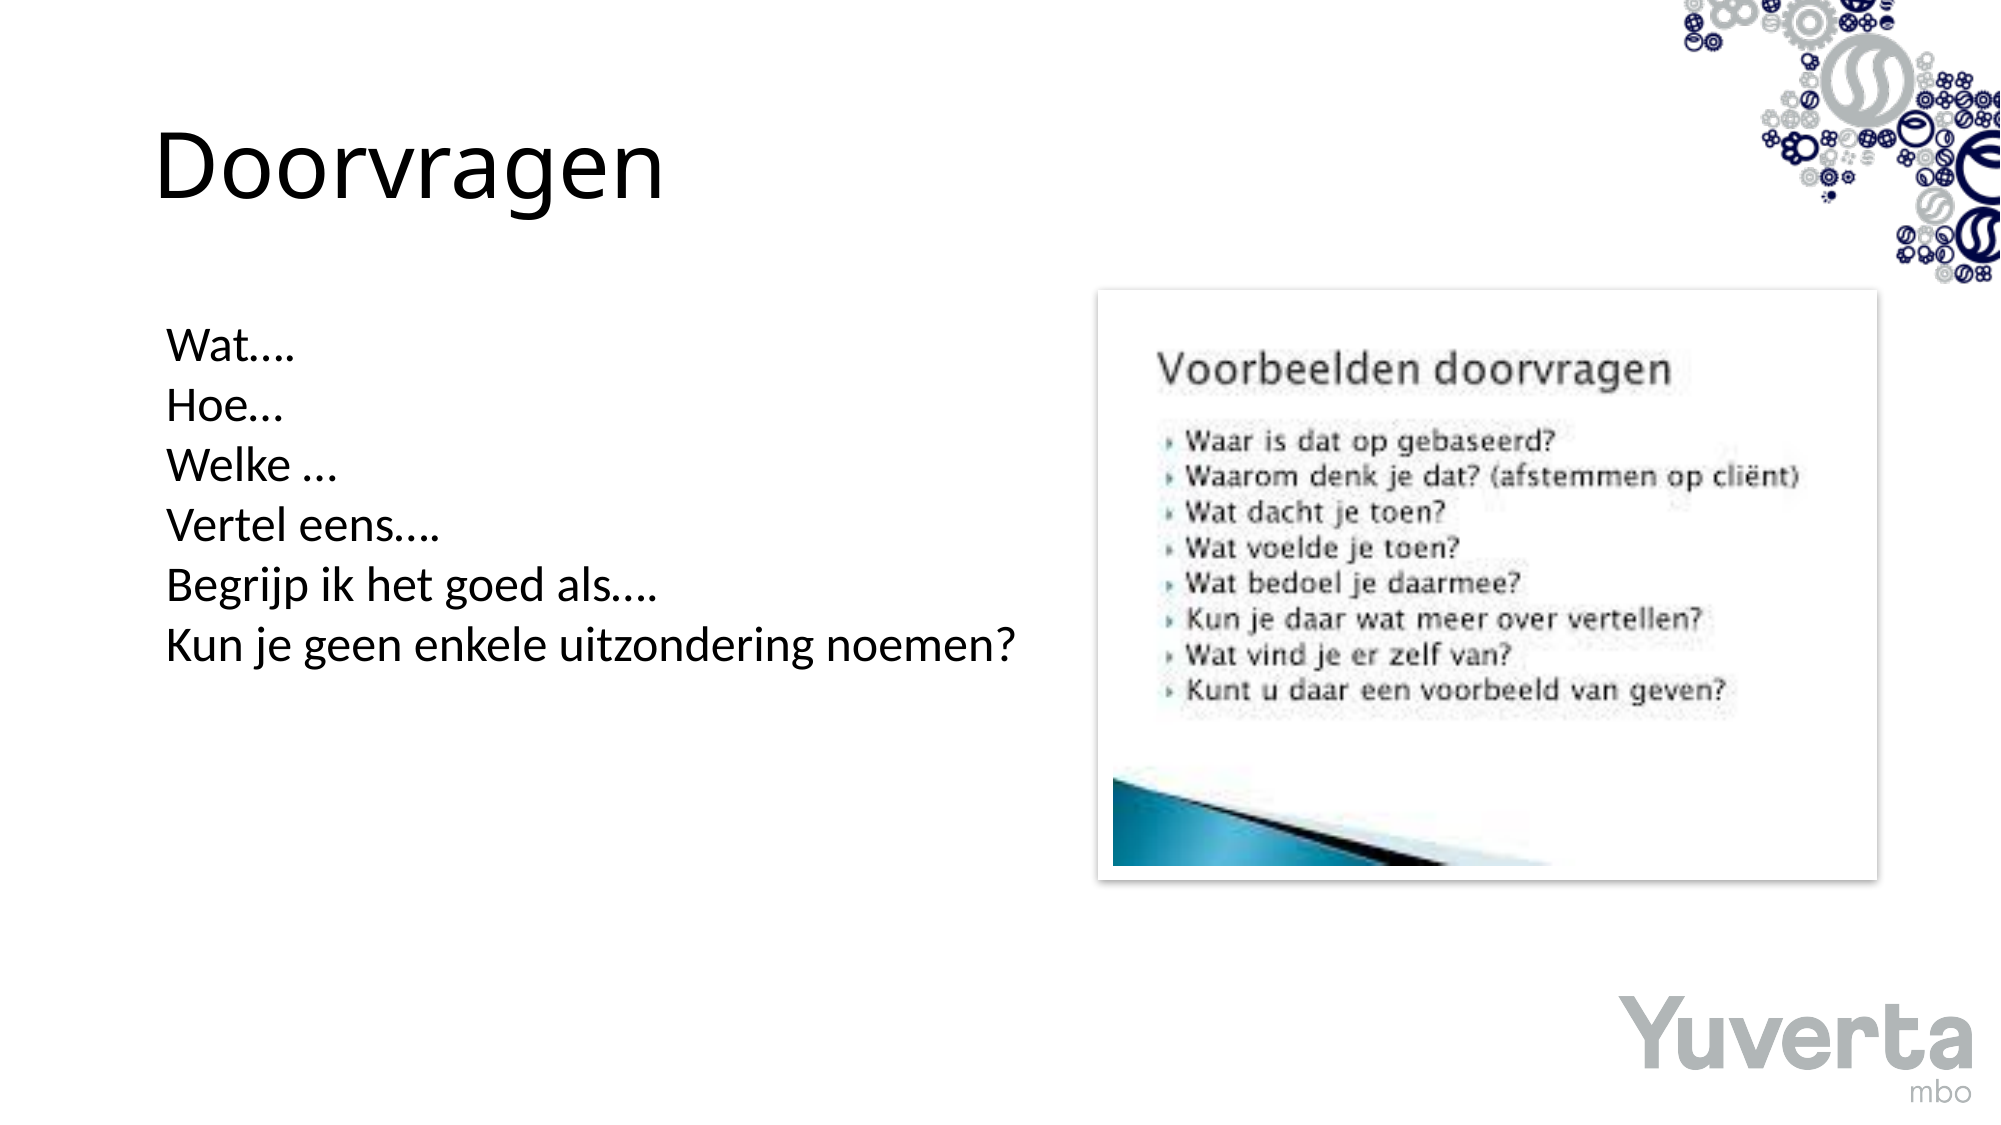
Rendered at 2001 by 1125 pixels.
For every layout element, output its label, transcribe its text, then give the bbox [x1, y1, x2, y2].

title Doorvragen [137, 59, 1863, 278]
picture [0, 0, 2000, 1125]
text_box Wat…. Hoe… Welke … Vertel eens…. Begrijp ik het goed als…. Kun je geen enkele uitzondering noemen? [151, 304, 1093, 679]
